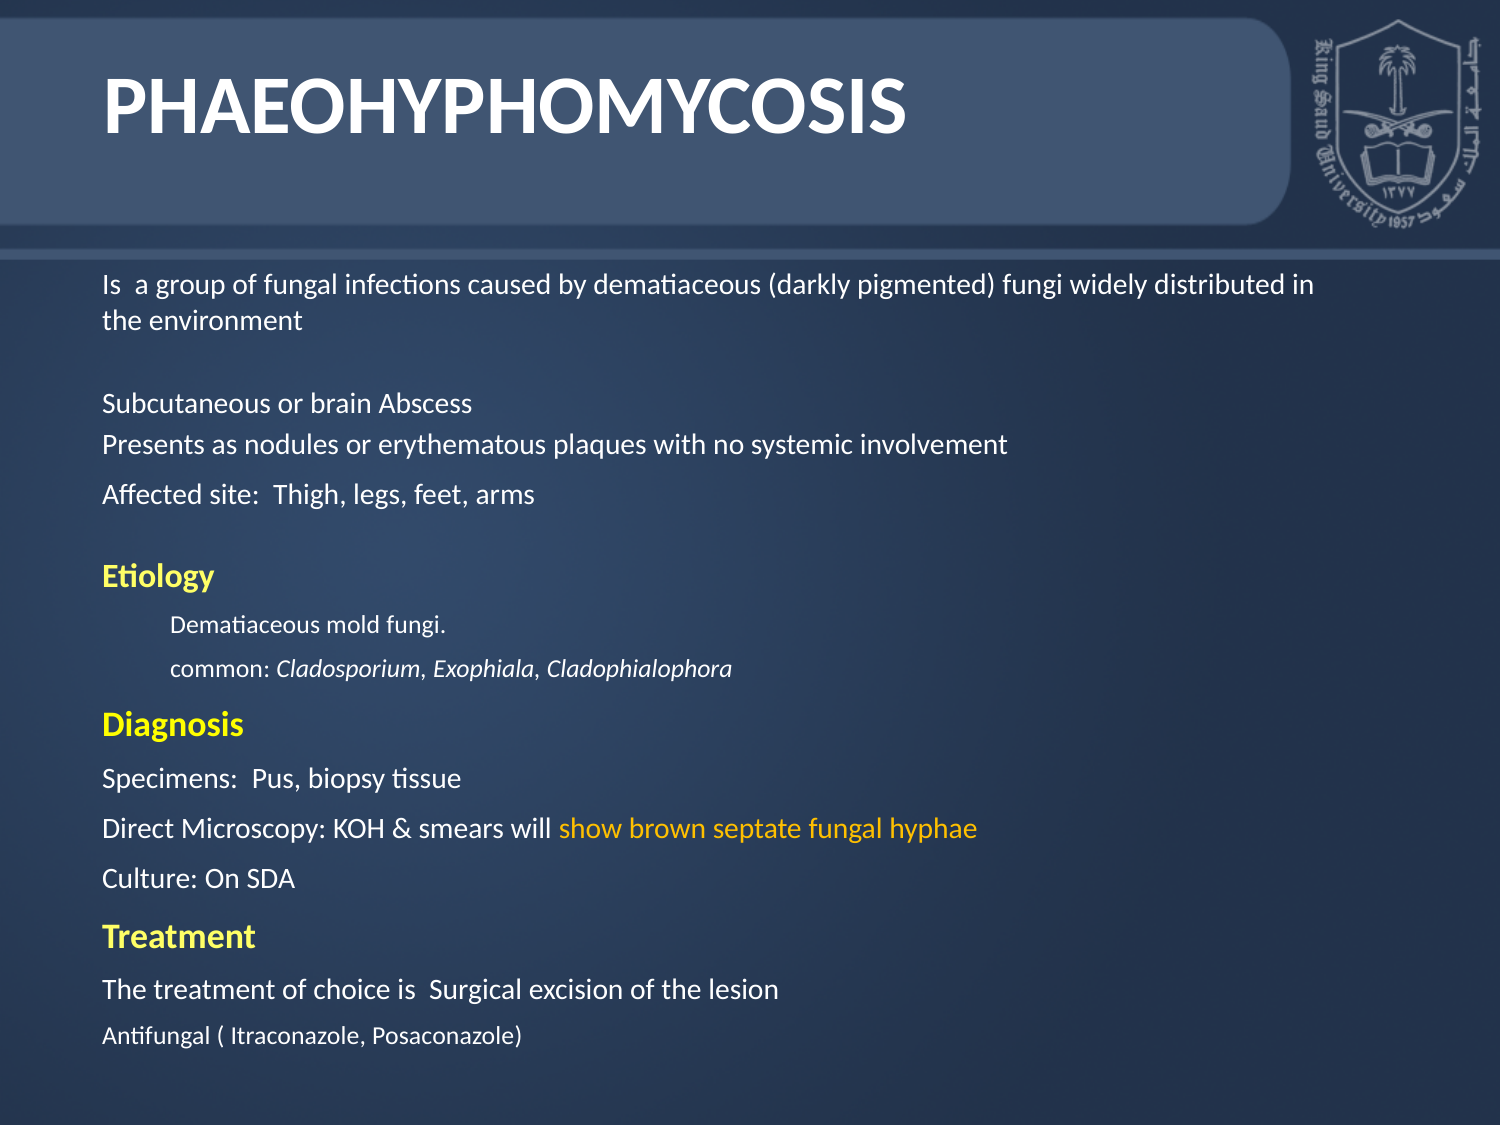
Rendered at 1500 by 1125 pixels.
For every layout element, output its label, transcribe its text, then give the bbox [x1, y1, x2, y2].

picture [0, 0, 1500, 1125]
list Is a group of fungal infections caused by dematiaceous (darkly pigmented) fungi widely distributed in the environment Subcutaneous or brain Abscess Presents as nodules or erythematous plaques with no systemic involvement Affected site: Thigh, legs, feet, arms Etiology Dematiaceous mold fungi. common: Cladosporium, Exophiala, Cladophialophora Diagnosis Specimens: Pus, biopsy tissue Direct Microscopy: KOH & smears will show brown septate fungal hyphae Culture: On SDA Treatment The treatment of choice is Surgical excision of the lesion Antifungal ( Itraconazole, Posaconazole) [86, 249, 1363, 1058]
title Phaeohyphomycosis [88, 42, 1364, 145]
